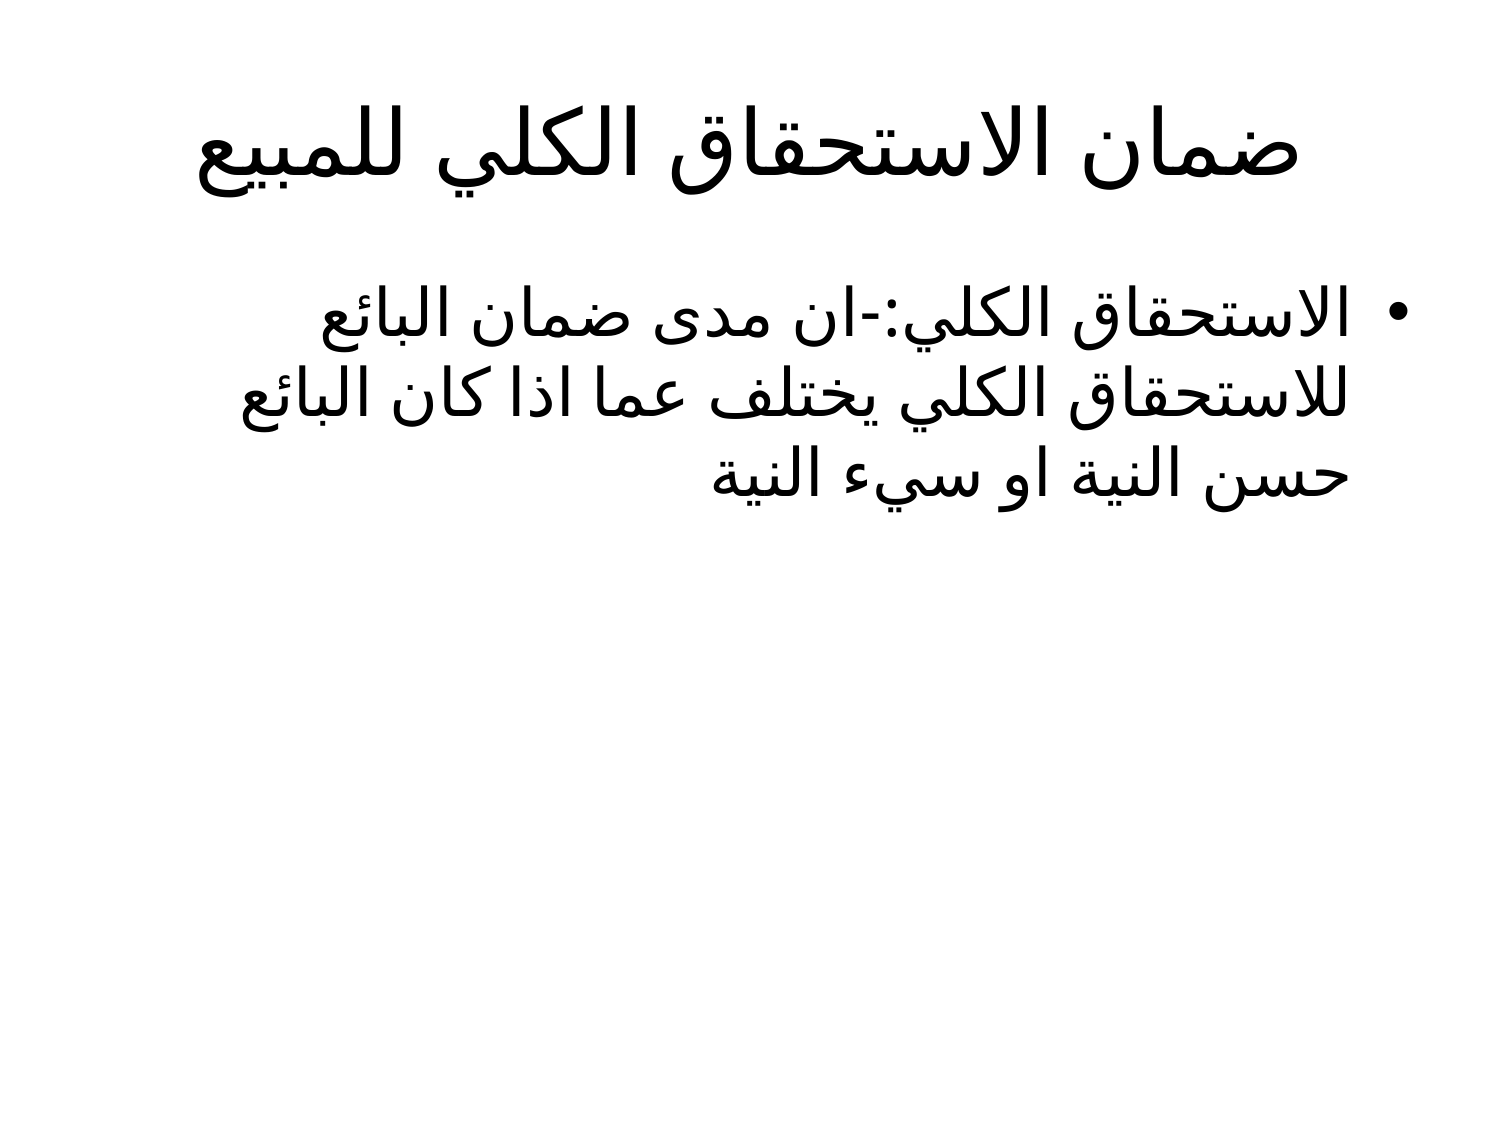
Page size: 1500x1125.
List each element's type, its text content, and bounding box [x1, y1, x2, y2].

list الاستحقاق الكلي:-ان مدى ضمان البائع للاستحقاق الكلي يختلف عما اذا كان البائع حسن النية او سيء النية [75, 262, 1425, 1005]
title ضمان الاستحقاق الكلي للمبيع [75, 45, 1425, 233]
